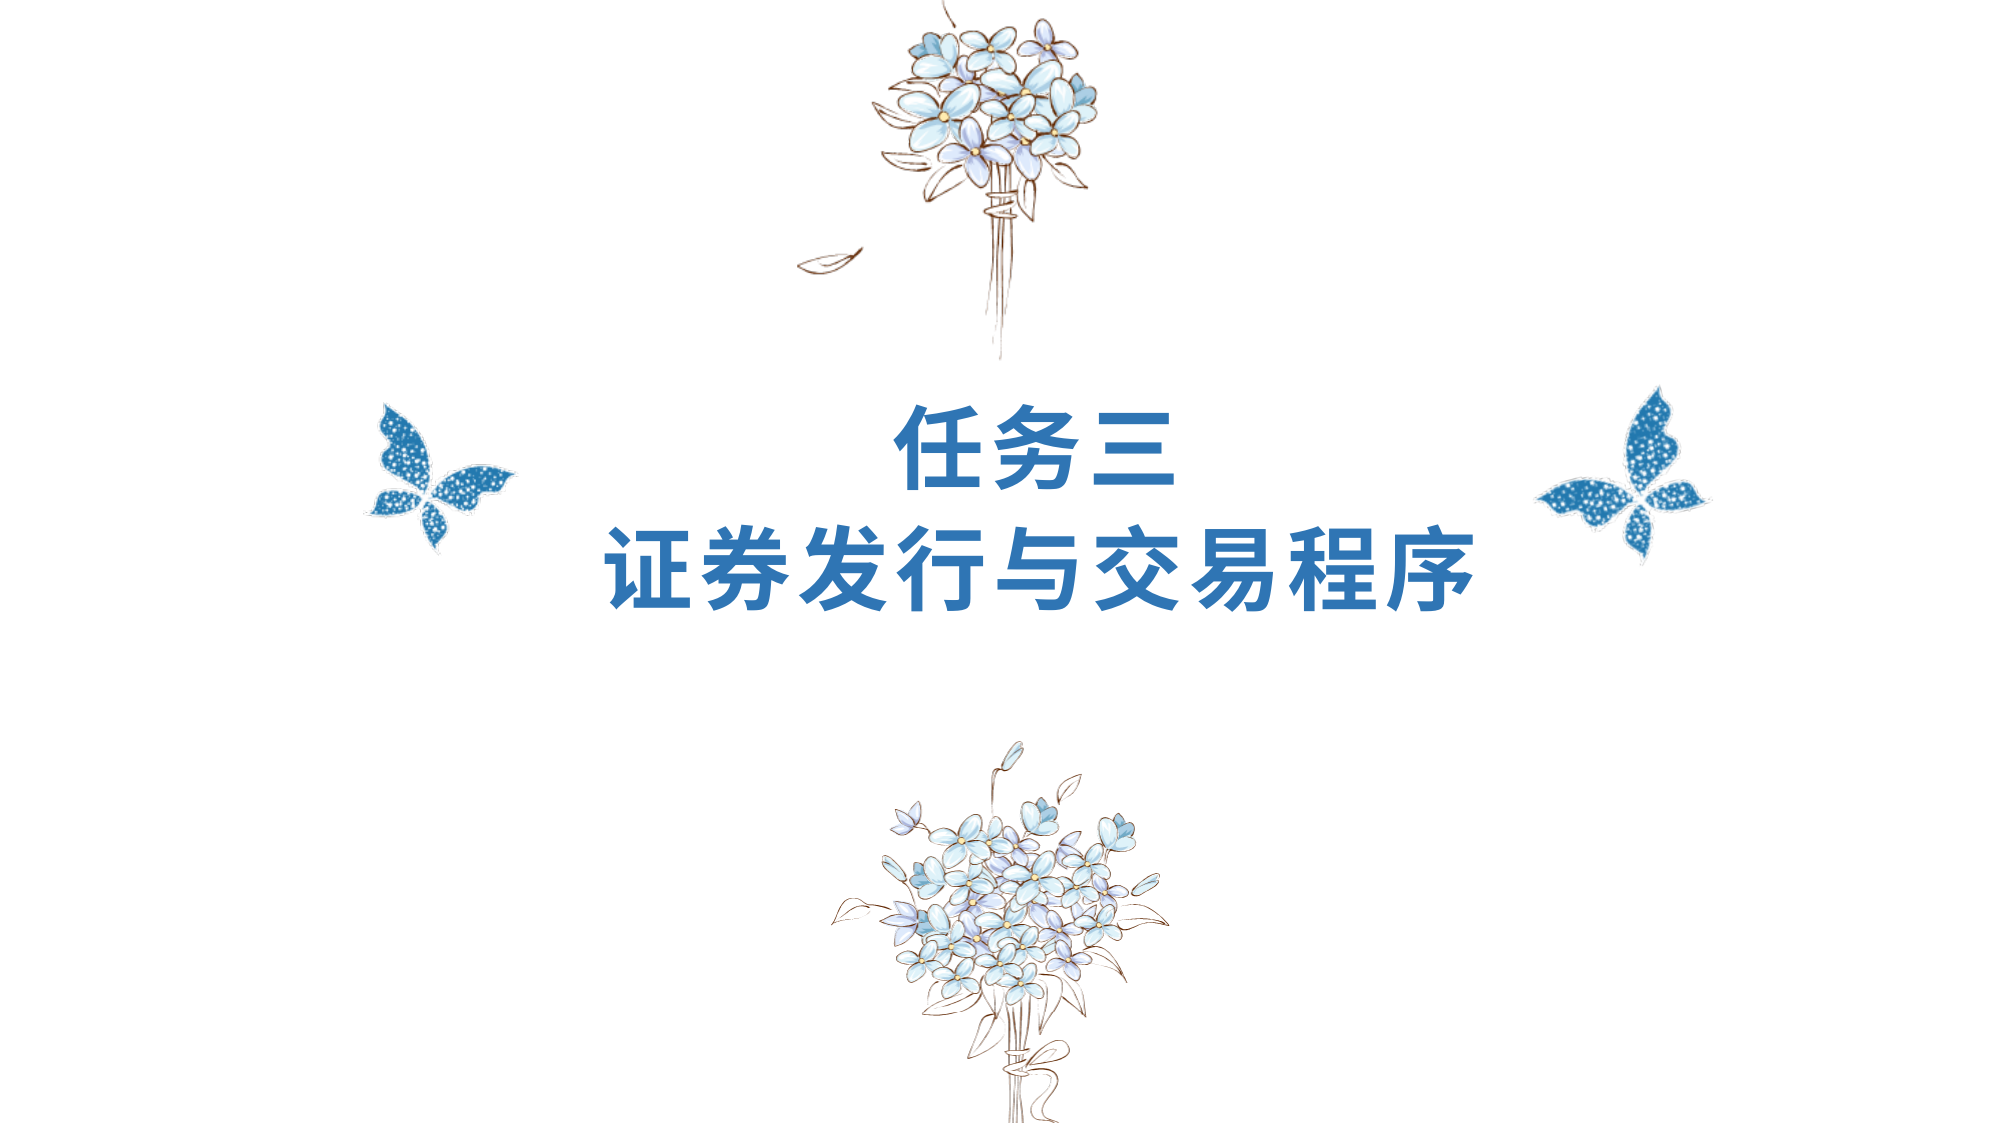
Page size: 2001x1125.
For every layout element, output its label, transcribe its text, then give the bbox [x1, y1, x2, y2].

picture [797, 0, 1099, 362]
picture [1564, 380, 1724, 586]
picture [363, 402, 515, 556]
picture [831, 741, 1170, 1123]
title 任务三 证券发行与交易程序 [515, 373, 1564, 630]
